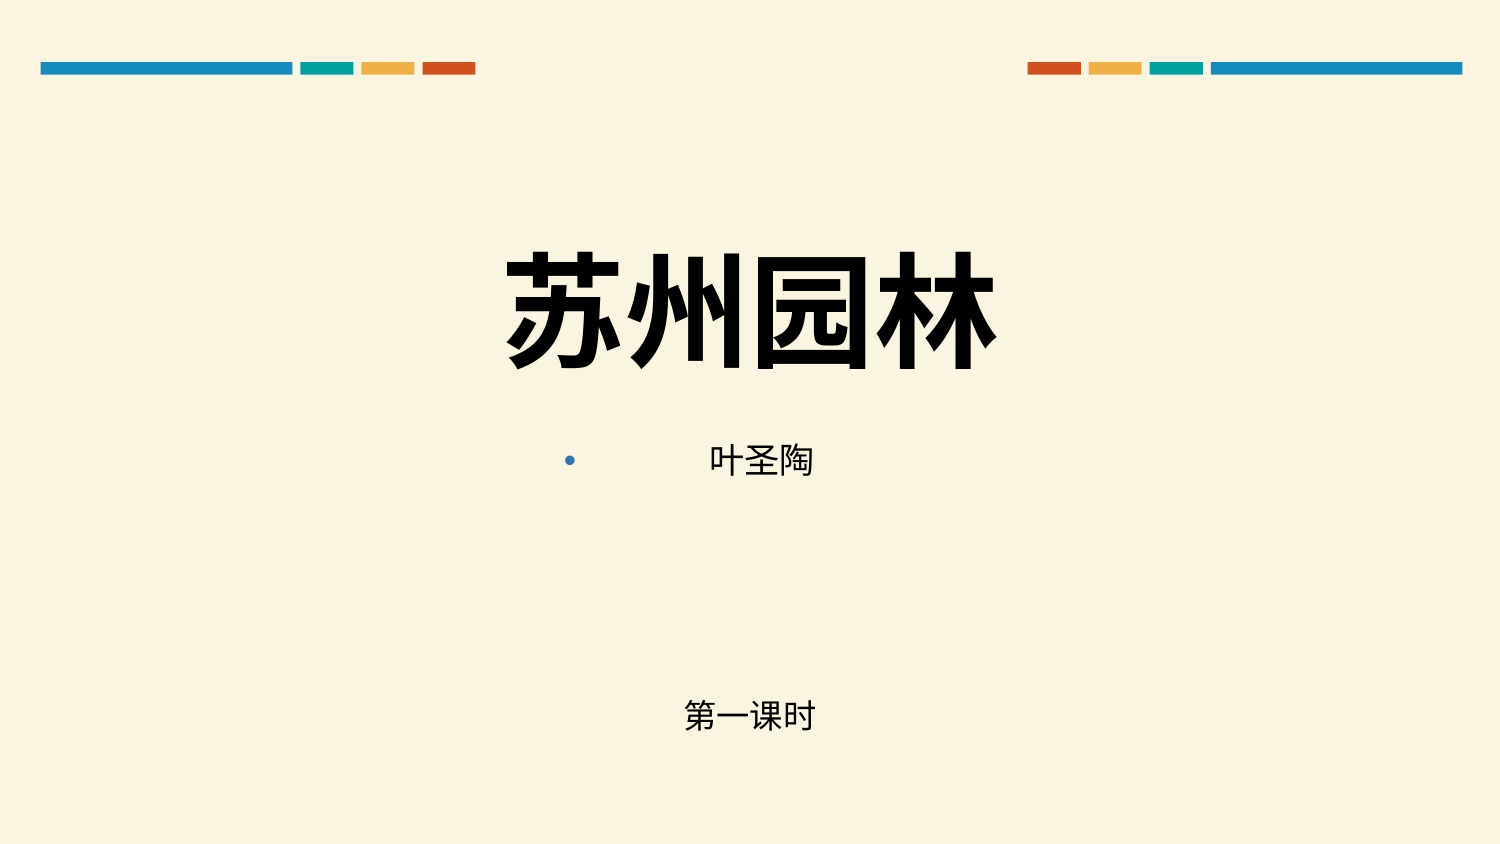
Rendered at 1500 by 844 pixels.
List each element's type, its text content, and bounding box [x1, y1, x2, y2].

text_box 叶圣陶 [465, 435, 1035, 489]
text_box 第一课时 [0, 683, 1500, 743]
text_box 苏州园林 [0, 243, 1500, 320]
